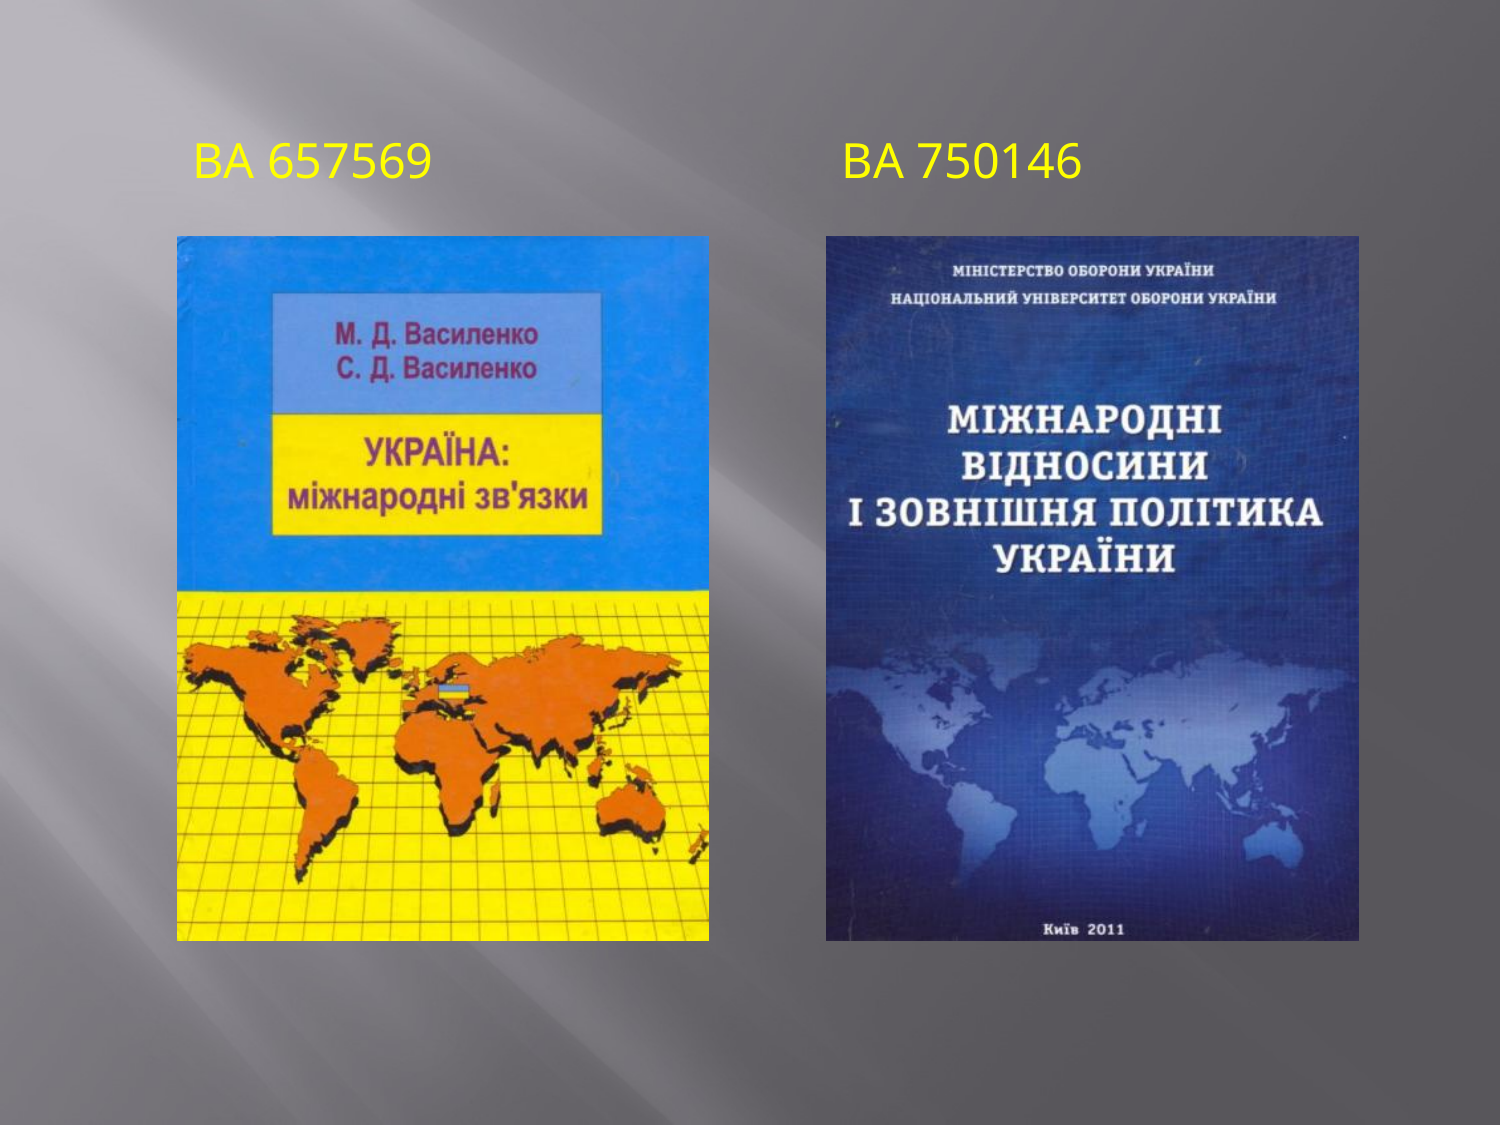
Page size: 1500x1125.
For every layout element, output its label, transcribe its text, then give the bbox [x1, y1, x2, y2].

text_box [826, 235, 1359, 986]
picture [0, 0, 1500, 1125]
list Ва 657569 [177, 54, 738, 197]
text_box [176, 235, 709, 986]
list Ва 750146 [826, 54, 1425, 197]
